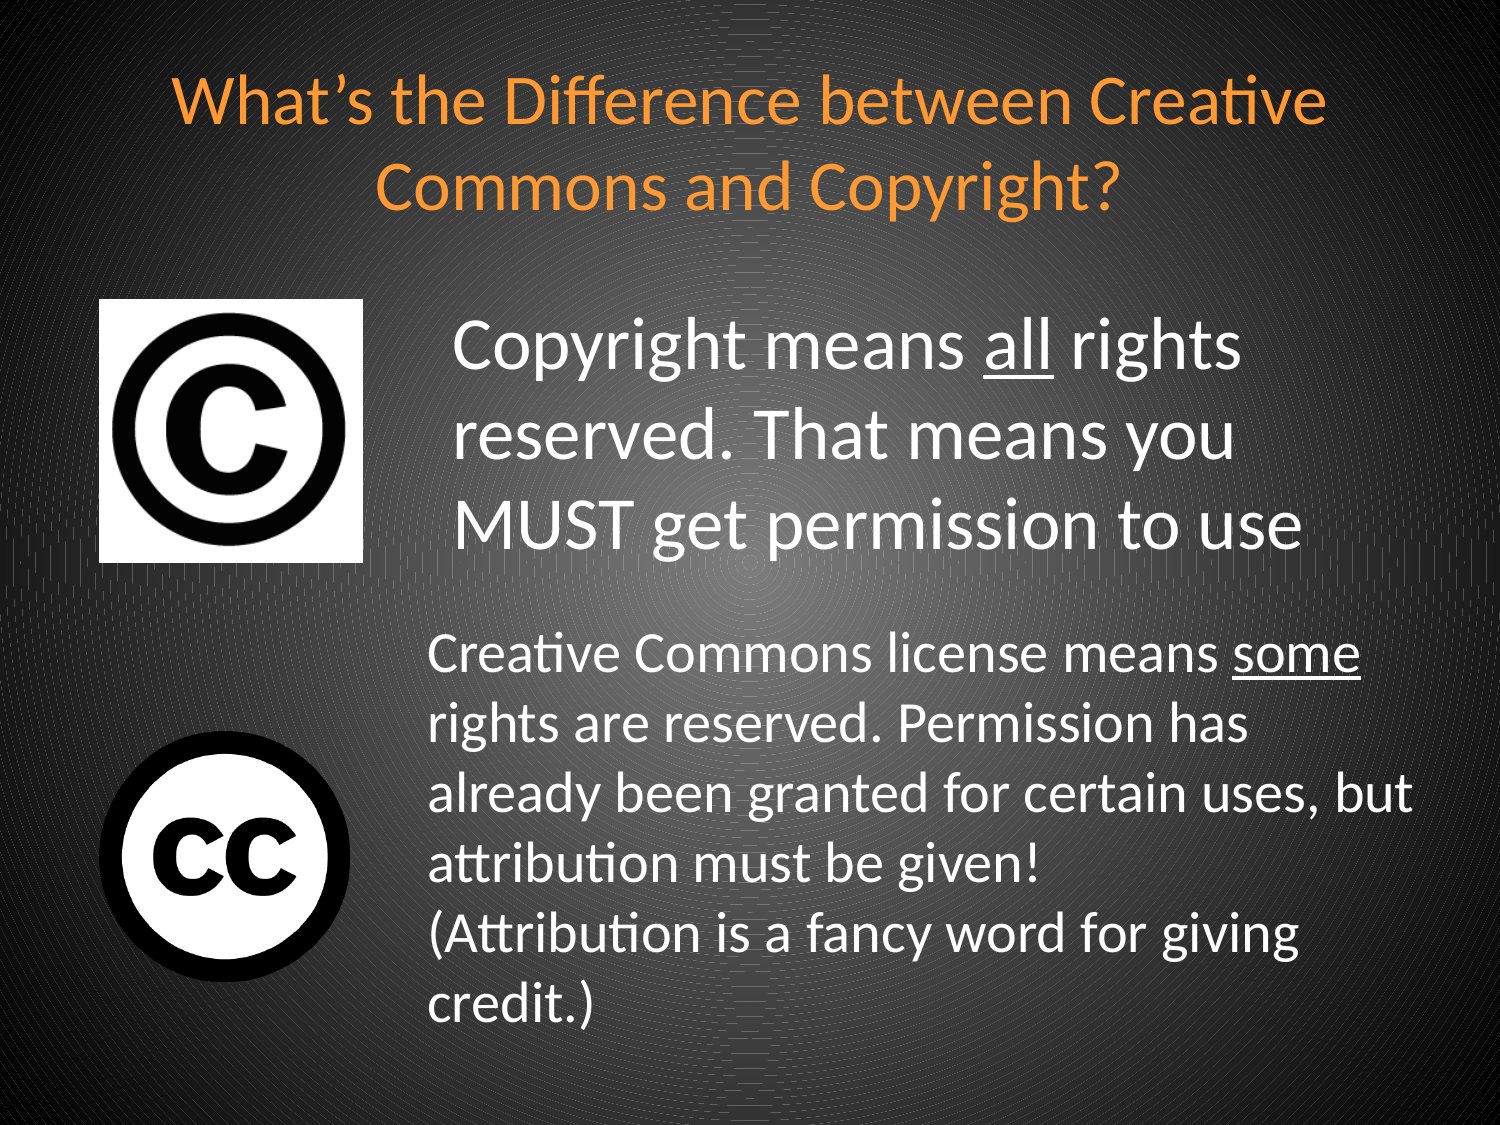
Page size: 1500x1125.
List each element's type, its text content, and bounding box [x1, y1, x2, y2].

title What’s the Difference between Creative Commons and Copyright? [75, 45, 1425, 233]
text_box Creative Commons license means some rights are reserved. Permission has already been granted for certain uses, but attribution must be given! (Attribution is a fancy word for giving credit.) [412, 606, 1438, 1042]
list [99, 299, 363, 563]
picture [99, 731, 351, 983]
text_box Copyright means all rights reserved. That means you MUST get permission to use [437, 287, 1363, 573]
